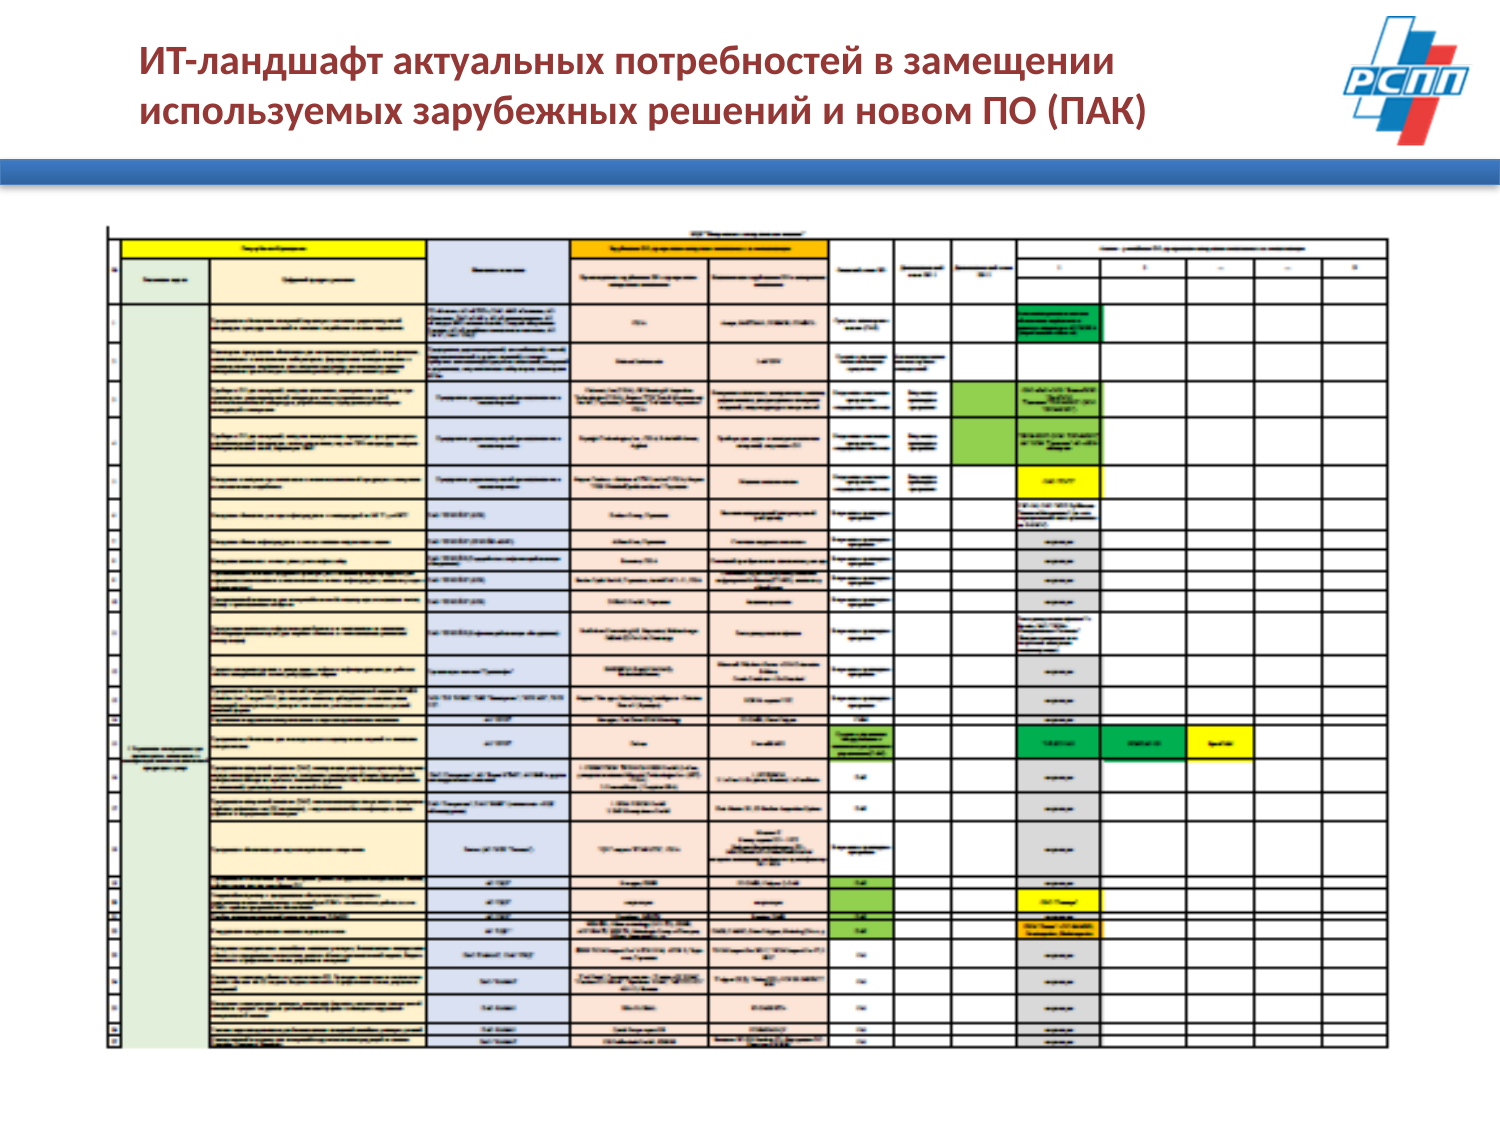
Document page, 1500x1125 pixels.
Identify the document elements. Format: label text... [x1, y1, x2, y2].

text_box ИТ-ландшафт актуальных потребностей в замещении используемых зарубежных решений и новом ПО (ПАК) [123, 25, 1181, 141]
text_box [0, 159, 1500, 185]
picture [1340, 16, 1474, 148]
picture [76, 210, 1424, 1100]
